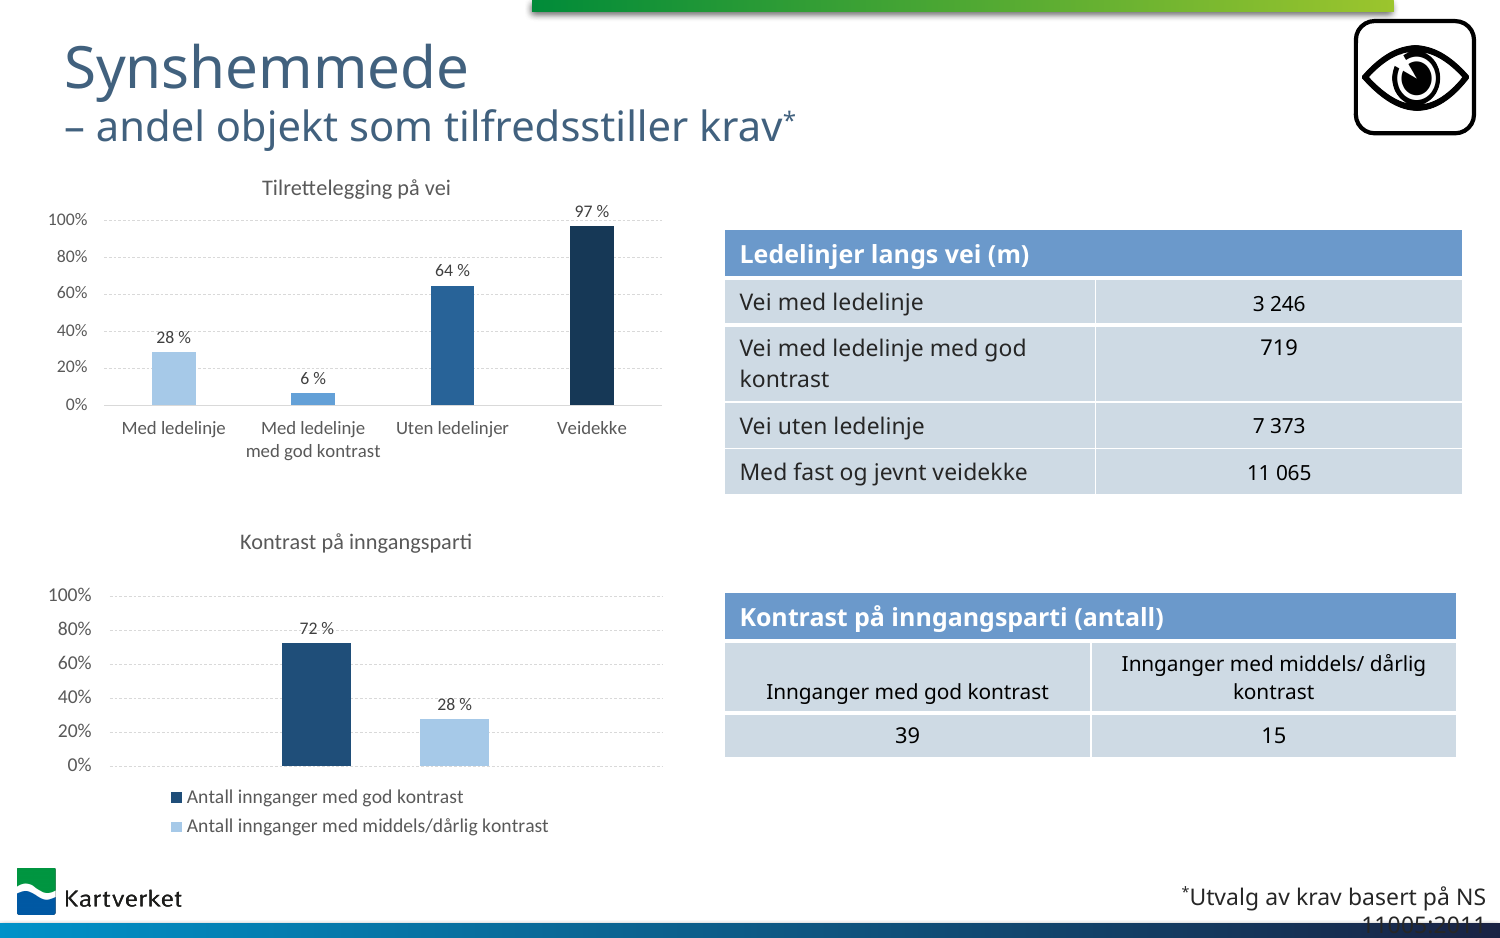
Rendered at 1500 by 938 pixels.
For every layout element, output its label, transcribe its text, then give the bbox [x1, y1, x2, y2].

picture [41, 520, 673, 846]
table_cell Innganger med middels/ dårlig kontrast [1092, 643, 1456, 711]
table_cell Vei med ledelinje [725, 280, 1095, 323]
table_cell 15 [1092, 715, 1456, 757]
table_cell 3 246 [1096, 280, 1462, 323]
table_cell Vei med ledelinje med god kontrast [725, 327, 1095, 401]
table_header Kontrast på inngangsparti (antall) [725, 593, 1456, 639]
table_cell Med fast og jevnt veidekke [725, 449, 1095, 494]
picture [41, 166, 673, 492]
table_cell 11 065 [1096, 449, 1462, 494]
text_box *Utvalg av krav basert på NS 11005:2011 [1068, 873, 1500, 938]
table_header Ledelinjer langs vei (m) [725, 230, 1462, 276]
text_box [1355, 20, 1475, 134]
table_cell 39 [725, 715, 1090, 757]
table_cell Innganger med god kontrast [725, 643, 1090, 711]
table_cell 719 [1096, 327, 1462, 401]
table_cell 7 373 [1096, 403, 1462, 448]
text_box Synshemmede – andel objekt som tilfredsstiller krav* [49, 24, 1431, 158]
table_cell Vei uten ledelinje [725, 403, 1095, 448]
